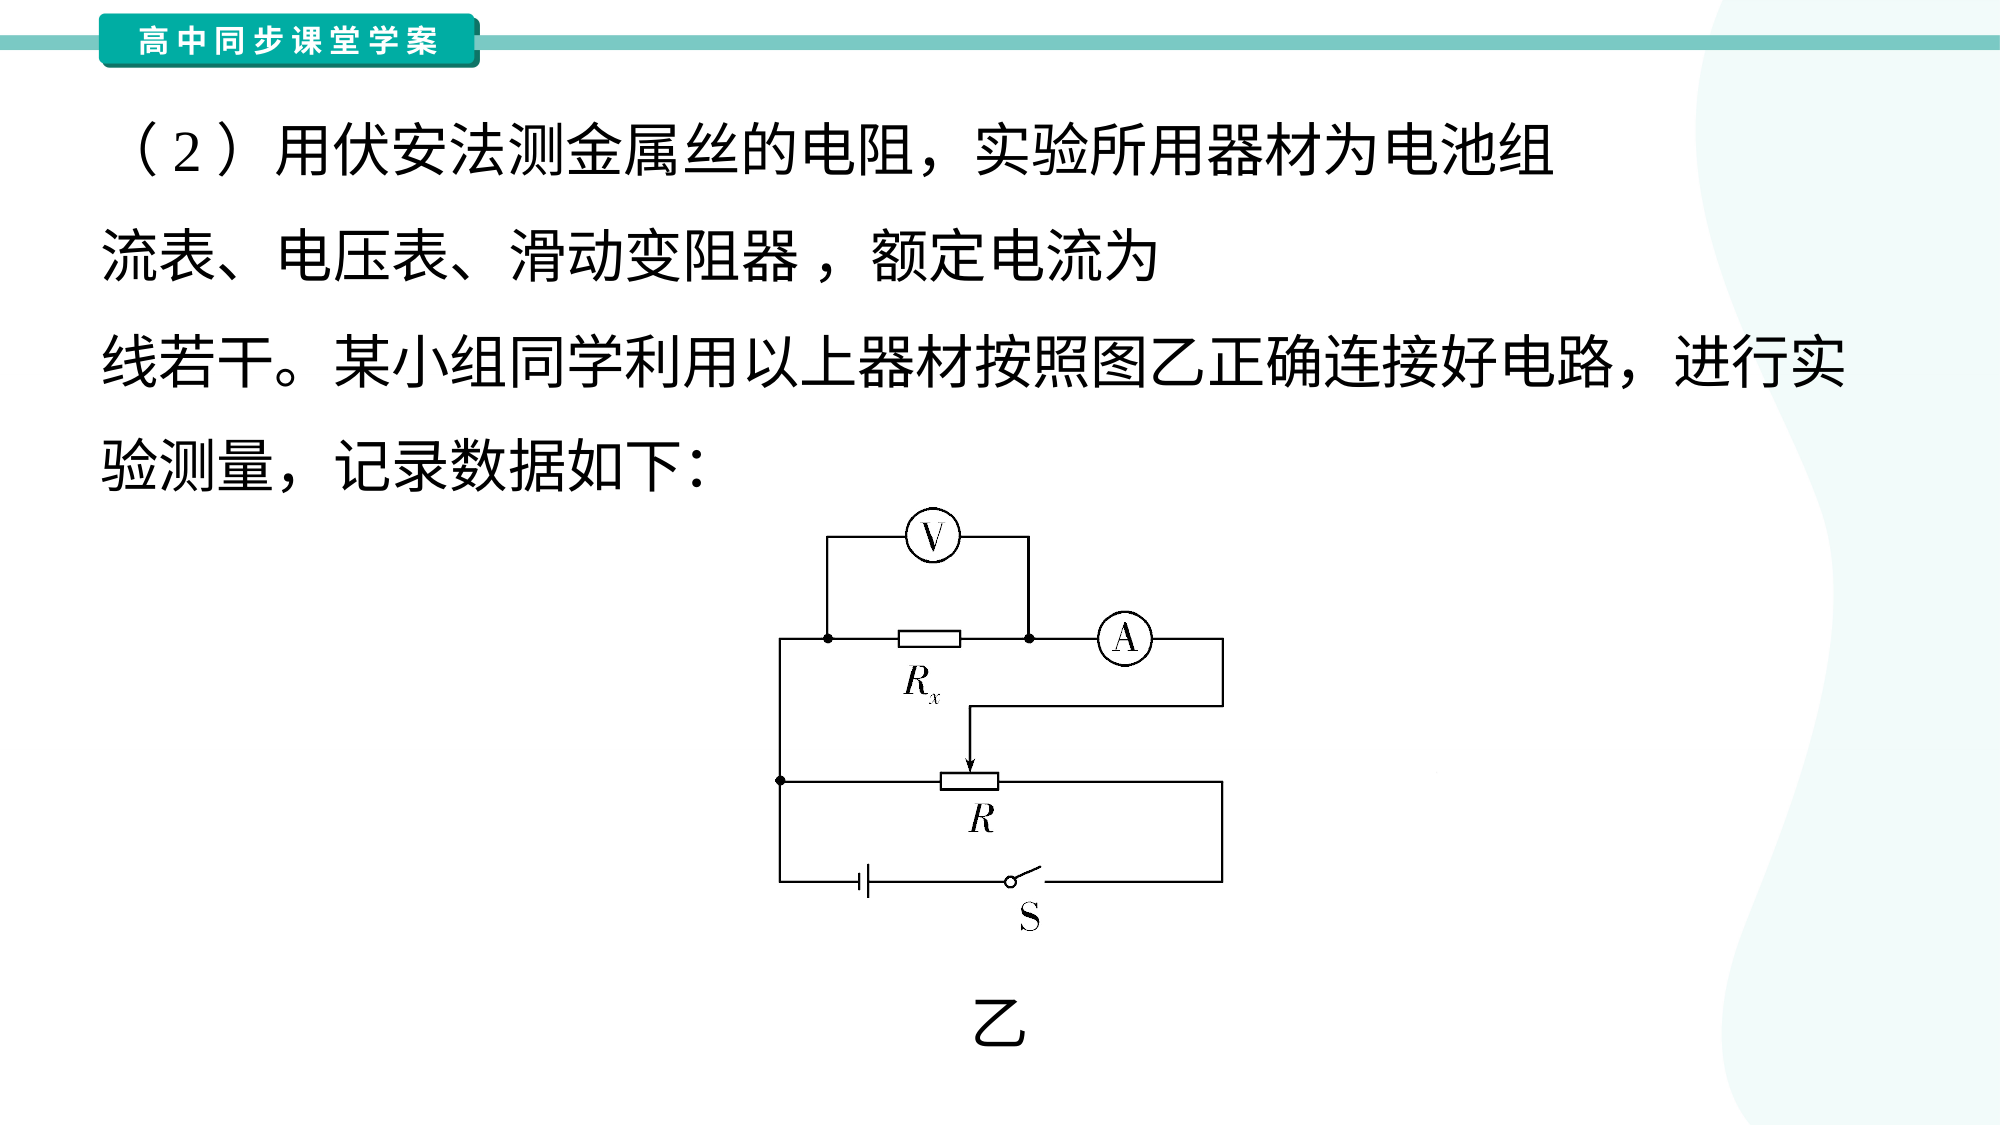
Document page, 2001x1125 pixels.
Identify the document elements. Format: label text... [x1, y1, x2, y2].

text_box 乙 [963, 951, 1036, 1115]
picture [0, 0, 2000, 1125]
